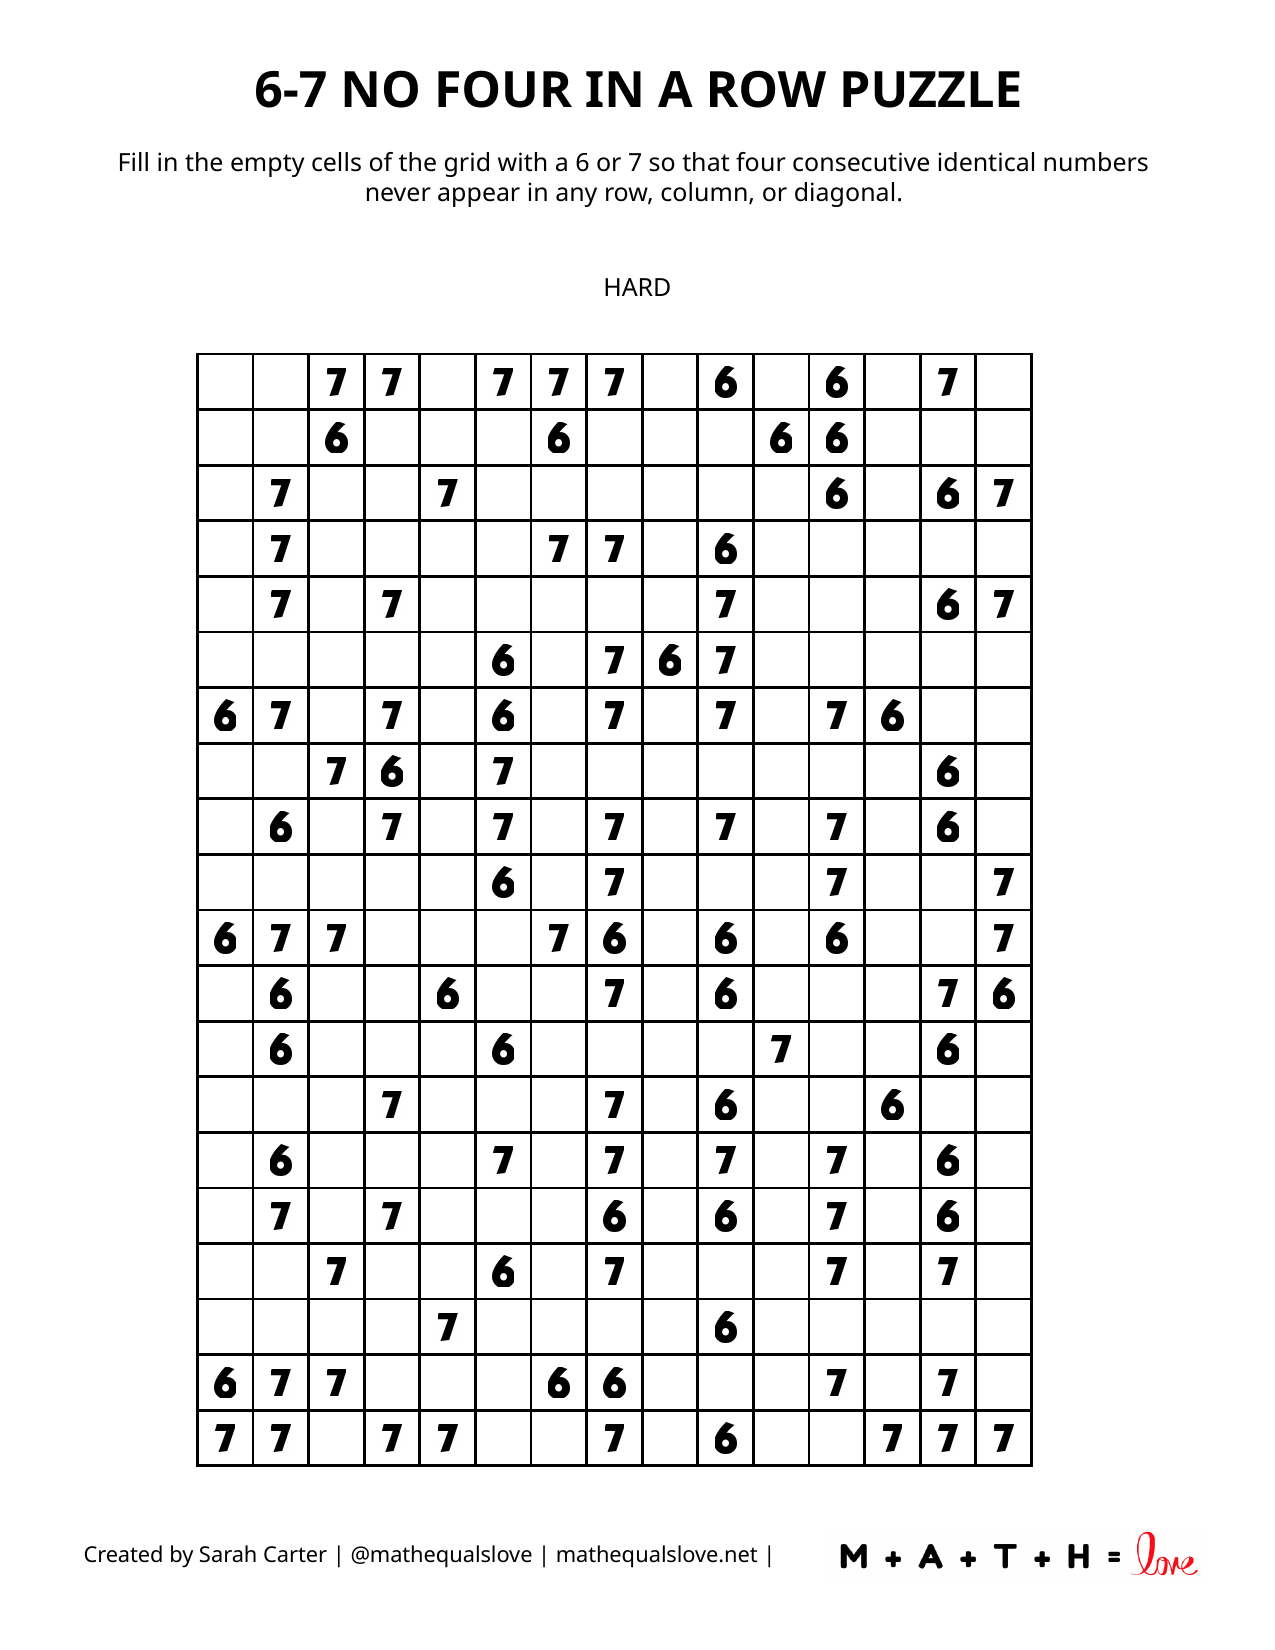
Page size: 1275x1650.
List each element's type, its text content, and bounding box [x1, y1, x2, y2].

text_box [586, 854, 642, 909]
text_box [975, 1132, 1032, 1187]
text_box [864, 909, 920, 965]
text_box [253, 743, 308, 798]
text_box [419, 1187, 475, 1243]
picture [548, 367, 570, 397]
picture [825, 420, 849, 454]
text_box [753, 743, 809, 798]
text_box [475, 965, 531, 1021]
picture [937, 1368, 959, 1397]
picture [437, 1423, 459, 1453]
text_box [197, 1076, 253, 1132]
text_box [642, 1132, 697, 1187]
text_box [864, 576, 920, 631]
text_box [809, 631, 864, 687]
text_box [419, 1132, 475, 1187]
text_box [975, 631, 1032, 687]
text_box [975, 1076, 1032, 1132]
text_box [809, 965, 864, 1021]
text_box [586, 1243, 642, 1299]
text_box [197, 909, 253, 965]
text_box [864, 965, 920, 1021]
text_box [920, 687, 975, 743]
text_box [809, 520, 864, 576]
text_box [586, 965, 642, 1021]
text_box [586, 1076, 642, 1132]
text_box [364, 854, 419, 909]
text_box [475, 409, 531, 465]
text_box [364, 1354, 419, 1410]
picture [213, 698, 237, 732]
text_box [642, 631, 697, 687]
text_box [809, 465, 864, 520]
picture [270, 534, 292, 563]
text_box [809, 909, 864, 965]
text_box [697, 798, 753, 854]
text_box [197, 1410, 253, 1466]
picture [993, 478, 1015, 508]
text_box [475, 1132, 531, 1187]
text_box [364, 576, 419, 631]
picture [715, 645, 737, 675]
picture [936, 587, 960, 621]
text_box [920, 1076, 975, 1132]
text_box [197, 409, 253, 465]
text_box [920, 409, 975, 465]
picture [937, 1423, 959, 1453]
text_box [531, 965, 586, 1021]
text_box [253, 1410, 308, 1466]
text_box [697, 409, 753, 465]
text_box [197, 1243, 253, 1299]
picture [604, 645, 625, 675]
text_box [697, 1299, 753, 1354]
picture [547, 420, 571, 454]
picture [993, 1423, 1015, 1453]
text_box [753, 687, 809, 743]
text_box [308, 1187, 364, 1243]
text_box [475, 743, 531, 798]
picture [269, 1032, 293, 1066]
text_box [419, 1243, 475, 1299]
text_box [419, 798, 475, 854]
text_box [475, 687, 531, 743]
text_box [642, 520, 697, 576]
text_box [531, 1187, 586, 1243]
picture [324, 420, 349, 454]
picture [381, 1423, 403, 1453]
text_box [809, 576, 864, 631]
text_box [253, 1076, 308, 1132]
text_box [864, 1410, 920, 1466]
picture [492, 756, 514, 786]
text_box [419, 1076, 475, 1132]
text_box [753, 909, 809, 965]
picture [269, 976, 293, 1010]
text_box [253, 465, 308, 520]
text_box [864, 1243, 920, 1299]
text_box [475, 854, 531, 909]
text_box [642, 1021, 697, 1076]
text_box [475, 909, 531, 965]
text_box [586, 353, 642, 409]
text_box [809, 1243, 864, 1299]
picture [604, 1423, 625, 1453]
text_box [809, 1187, 864, 1243]
text_box [920, 909, 975, 965]
picture [270, 700, 292, 730]
text_box [975, 353, 1032, 409]
picture [715, 1145, 737, 1175]
text_box [308, 687, 364, 743]
picture [937, 978, 959, 1008]
text_box [642, 687, 697, 743]
text_box [419, 576, 475, 631]
text_box [864, 465, 920, 520]
text_box [475, 1410, 531, 1466]
text_box [586, 520, 642, 576]
text_box [975, 687, 1032, 743]
text_box [419, 1021, 475, 1076]
picture [325, 1256, 347, 1286]
text_box [531, 631, 586, 687]
text_box [475, 1187, 531, 1243]
picture [604, 1090, 625, 1119]
picture [604, 978, 625, 1008]
picture [936, 754, 960, 788]
text_box [531, 576, 586, 631]
picture [270, 1201, 292, 1231]
text_box [809, 1299, 864, 1354]
text_box [531, 1354, 586, 1410]
text_box [475, 1021, 531, 1076]
picture [826, 1528, 1207, 1580]
text_box [253, 854, 308, 909]
text_box [753, 465, 809, 520]
text_box [753, 965, 809, 1021]
text_box [475, 465, 531, 520]
text_box [920, 1354, 975, 1410]
text_box [253, 909, 308, 965]
text_box [364, 1299, 419, 1354]
text_box [975, 1187, 1032, 1243]
text_box [920, 1132, 975, 1187]
picture [937, 367, 959, 397]
text_box [475, 798, 531, 854]
text_box [753, 854, 809, 909]
picture [325, 923, 347, 953]
text_box [586, 1132, 642, 1187]
text_box [753, 1243, 809, 1299]
picture [825, 365, 849, 399]
picture [714, 1310, 738, 1344]
text_box [531, 1299, 586, 1354]
text_box [197, 353, 253, 409]
text_box [419, 965, 475, 1021]
picture [213, 1366, 237, 1399]
text_box [308, 520, 364, 576]
text_box [419, 465, 475, 520]
text_box [920, 1299, 975, 1354]
picture [269, 810, 293, 843]
text_box [308, 409, 364, 465]
picture [492, 367, 514, 397]
text_box [253, 1187, 308, 1243]
text_box [419, 854, 475, 909]
text_box [809, 1354, 864, 1410]
text_box Created by Sarah Carter | @mathequalslove | mathequalslove.net | [68, 1533, 826, 1575]
picture [714, 532, 738, 565]
text_box [586, 687, 642, 743]
picture [826, 700, 848, 730]
text_box [975, 743, 1032, 798]
text_box [975, 576, 1032, 631]
text_box [253, 1354, 308, 1410]
text_box [197, 687, 253, 743]
text_box [753, 798, 809, 854]
text_box [975, 1243, 1032, 1299]
text_box [642, 465, 697, 520]
text_box [531, 409, 586, 465]
text_box [920, 854, 975, 909]
text_box [975, 1299, 1032, 1354]
picture [993, 867, 1015, 897]
picture [826, 1145, 848, 1175]
picture [381, 589, 403, 619]
text_box [975, 409, 1032, 465]
text_box [531, 798, 586, 854]
picture [602, 1199, 627, 1233]
text_box [364, 909, 419, 965]
text_box [253, 353, 308, 409]
text_box [753, 1187, 809, 1243]
text_box [364, 965, 419, 1021]
text_box [475, 1243, 531, 1299]
text_box [197, 1021, 253, 1076]
text_box [975, 520, 1032, 576]
text_box [364, 1076, 419, 1132]
text_box [586, 409, 642, 465]
picture [548, 923, 570, 953]
picture [715, 700, 737, 730]
text_box [975, 1410, 1032, 1466]
text_box [364, 520, 419, 576]
text_box [864, 631, 920, 687]
picture [437, 1312, 459, 1342]
text_box [253, 631, 308, 687]
text_box [197, 1299, 253, 1354]
text_box [308, 353, 364, 409]
text_box [308, 631, 364, 687]
text_box [308, 798, 364, 854]
text_box [197, 465, 253, 520]
text_box [531, 520, 586, 576]
picture [492, 812, 514, 841]
text_box [864, 1187, 920, 1243]
picture [936, 1143, 960, 1177]
text_box [475, 1299, 531, 1354]
text_box [197, 798, 253, 854]
text_box [642, 1243, 697, 1299]
text_box [586, 798, 642, 854]
picture [880, 698, 905, 732]
picture [714, 1421, 738, 1455]
picture [270, 478, 292, 508]
text_box [197, 1354, 253, 1410]
text_box [308, 1243, 364, 1299]
text_box [697, 687, 753, 743]
text_box [197, 1132, 253, 1187]
text_box [197, 854, 253, 909]
text_box [197, 743, 253, 798]
text_box [864, 687, 920, 743]
text_box HARD [159, 271, 1116, 323]
text_box [975, 854, 1032, 909]
picture [604, 867, 625, 897]
text_box [364, 1132, 419, 1187]
text_box [586, 1021, 642, 1076]
text_box [697, 1410, 753, 1466]
text_box [475, 353, 531, 409]
text_box [364, 353, 419, 409]
picture [770, 1034, 792, 1064]
picture [714, 976, 738, 1010]
text_box [531, 1076, 586, 1132]
text_box [809, 409, 864, 465]
text_box [809, 798, 864, 854]
text_box [364, 687, 419, 743]
text_box [920, 1187, 975, 1243]
text_box [864, 1354, 920, 1410]
picture [436, 976, 460, 1010]
text_box [920, 798, 975, 854]
text_box [920, 576, 975, 631]
text_box [697, 465, 753, 520]
text_box [308, 1132, 364, 1187]
text_box [864, 353, 920, 409]
text_box [253, 520, 308, 576]
text_box [753, 520, 809, 576]
picture [548, 534, 570, 563]
text_box [753, 1021, 809, 1076]
text_box [697, 520, 753, 576]
text_box [308, 743, 364, 798]
text_box [308, 576, 364, 631]
text_box [308, 1076, 364, 1132]
text_box [253, 965, 308, 1021]
text_box [531, 353, 586, 409]
text_box [419, 1354, 475, 1410]
text_box [697, 576, 753, 631]
text_box [253, 576, 308, 631]
text_box [697, 631, 753, 687]
picture [381, 812, 403, 841]
picture [826, 1256, 848, 1286]
text_box Fill in the empty cells of the grid with a 6 or 7 so that four consecutive identical numbers never appear in any row, column, or diagonal. [0, 139, 1275, 215]
picture [714, 1199, 738, 1233]
text_box [419, 687, 475, 743]
text_box [975, 1021, 1032, 1076]
text_box [364, 1410, 419, 1466]
text_box [475, 520, 531, 576]
picture [715, 812, 737, 841]
text_box [253, 1132, 308, 1187]
picture [604, 534, 625, 563]
picture [213, 921, 237, 955]
picture [270, 1368, 292, 1397]
text_box [253, 1299, 308, 1354]
text_box [753, 1354, 809, 1410]
text_box [697, 854, 753, 909]
text_box [419, 1299, 475, 1354]
text_box [419, 631, 475, 687]
text_box [753, 1076, 809, 1132]
text_box [642, 1410, 697, 1466]
text_box [697, 353, 753, 409]
text_box [864, 1299, 920, 1354]
picture [826, 812, 848, 841]
text_box [975, 465, 1032, 520]
text_box [531, 1132, 586, 1187]
text_box [920, 465, 975, 520]
text_box [697, 1076, 753, 1132]
picture [604, 1145, 625, 1175]
text_box [642, 409, 697, 465]
text_box [642, 965, 697, 1021]
picture [881, 1423, 903, 1453]
text_box [197, 520, 253, 576]
picture [826, 1201, 848, 1231]
text_box [253, 1243, 308, 1299]
text_box [697, 965, 753, 1021]
text_box [642, 1299, 697, 1354]
text_box [475, 631, 531, 687]
picture [381, 700, 403, 730]
text_box [697, 909, 753, 965]
text_box [697, 743, 753, 798]
text_box [419, 909, 475, 965]
picture [826, 1368, 848, 1397]
text_box [642, 353, 697, 409]
text_box [419, 1410, 475, 1466]
text_box [864, 1132, 920, 1187]
text_box [809, 353, 864, 409]
picture [825, 476, 849, 510]
text_box [586, 1299, 642, 1354]
text_box [864, 520, 920, 576]
text_box [308, 1410, 364, 1466]
text_box [753, 1410, 809, 1466]
text_box [308, 1021, 364, 1076]
picture [714, 1088, 738, 1121]
picture [992, 976, 1016, 1010]
text_box [975, 965, 1032, 1021]
text_box [697, 1021, 753, 1076]
picture [602, 1366, 627, 1399]
text_box [475, 1076, 531, 1132]
text_box [364, 631, 419, 687]
text_box [253, 409, 308, 465]
text_box [308, 854, 364, 909]
picture [714, 365, 738, 399]
picture [658, 643, 682, 677]
text_box [920, 520, 975, 576]
picture [491, 698, 515, 732]
text_box [975, 909, 1032, 965]
text_box [253, 798, 308, 854]
text_box [364, 743, 419, 798]
picture [547, 1366, 571, 1399]
text_box [531, 909, 586, 965]
text_box [697, 1132, 753, 1187]
picture [993, 589, 1015, 619]
text_box [920, 1243, 975, 1299]
text_box [809, 1021, 864, 1076]
text_box [364, 798, 419, 854]
text_box [419, 409, 475, 465]
text_box [364, 1243, 419, 1299]
text_box 6-7 NO FOUR IN A ROW PUZZLE [66, 49, 1211, 125]
text_box [586, 1187, 642, 1243]
text_box [809, 1410, 864, 1466]
text_box [864, 743, 920, 798]
text_box [753, 353, 809, 409]
text_box [920, 1410, 975, 1466]
text_box [364, 409, 419, 465]
text_box [975, 1354, 1032, 1410]
picture [936, 476, 960, 510]
text_box [809, 687, 864, 743]
text_box [697, 1354, 753, 1410]
text_box [197, 631, 253, 687]
text_box [642, 909, 697, 965]
picture [937, 1256, 959, 1286]
text_box [531, 1410, 586, 1466]
text_box [586, 631, 642, 687]
text_box [920, 965, 975, 1021]
text_box [753, 409, 809, 465]
text_box [475, 576, 531, 631]
picture [214, 1423, 236, 1453]
picture [604, 700, 625, 730]
picture [993, 923, 1015, 953]
text_box [920, 743, 975, 798]
text_box [864, 798, 920, 854]
text_box [920, 353, 975, 409]
text_box [753, 1299, 809, 1354]
text_box [642, 1354, 697, 1410]
text_box [531, 1243, 586, 1299]
text_box [697, 1243, 753, 1299]
picture [381, 1090, 403, 1119]
text_box [864, 1021, 920, 1076]
picture [936, 1032, 960, 1066]
picture [437, 478, 459, 508]
picture [769, 420, 793, 454]
text_box [308, 965, 364, 1021]
picture [491, 643, 515, 677]
picture [715, 589, 737, 619]
text_box [364, 1021, 419, 1076]
picture [491, 1032, 515, 1066]
text_box [642, 576, 697, 631]
text_box [586, 1410, 642, 1466]
text_box [197, 1187, 253, 1243]
text_box [253, 1021, 308, 1076]
text_box [531, 687, 586, 743]
text_box [753, 576, 809, 631]
text_box [531, 1021, 586, 1076]
text_box [308, 1299, 364, 1354]
text_box [753, 1132, 809, 1187]
picture [604, 812, 625, 841]
text_box [364, 465, 419, 520]
picture [269, 1143, 293, 1177]
picture [325, 756, 347, 786]
picture [325, 367, 347, 397]
picture [602, 921, 627, 955]
text_box [920, 631, 975, 687]
picture [491, 865, 515, 899]
text_box [308, 465, 364, 520]
text_box [419, 520, 475, 576]
text_box [419, 743, 475, 798]
text_box [531, 743, 586, 798]
picture [491, 1254, 515, 1288]
picture [381, 1201, 403, 1231]
text_box [586, 465, 642, 520]
text_box [308, 909, 364, 965]
picture [381, 367, 403, 397]
text_box [531, 465, 586, 520]
text_box [975, 798, 1032, 854]
text_box [864, 409, 920, 465]
text_box [197, 576, 253, 631]
picture [380, 754, 404, 788]
text_box [642, 798, 697, 854]
text_box [809, 1076, 864, 1132]
picture [604, 1256, 625, 1286]
text_box [253, 687, 308, 743]
text_box [419, 353, 475, 409]
picture [270, 589, 292, 619]
picture [270, 1423, 292, 1453]
text_box [197, 965, 253, 1021]
text_box [364, 1187, 419, 1243]
text_box [864, 854, 920, 909]
picture [936, 1199, 960, 1233]
picture [936, 810, 960, 843]
text_box [586, 909, 642, 965]
picture [714, 921, 738, 955]
text_box [642, 1187, 697, 1243]
picture [880, 1088, 905, 1121]
text_box [531, 854, 586, 909]
picture [270, 923, 292, 953]
text_box [642, 1076, 697, 1132]
picture [826, 867, 848, 897]
text_box [586, 743, 642, 798]
text_box [308, 1354, 364, 1410]
text_box [809, 743, 864, 798]
text_box [809, 854, 864, 909]
text_box [586, 1354, 642, 1410]
picture [825, 921, 849, 955]
picture [492, 1145, 514, 1175]
text_box [642, 743, 697, 798]
text_box [753, 631, 809, 687]
picture [325, 1368, 347, 1397]
text_box [642, 854, 697, 909]
text_box [809, 1132, 864, 1187]
text_box [586, 576, 642, 631]
text_box [920, 1021, 975, 1076]
text_box [697, 1187, 753, 1243]
picture [604, 367, 625, 397]
text_box [864, 1076, 920, 1132]
text_box [475, 1354, 531, 1410]
